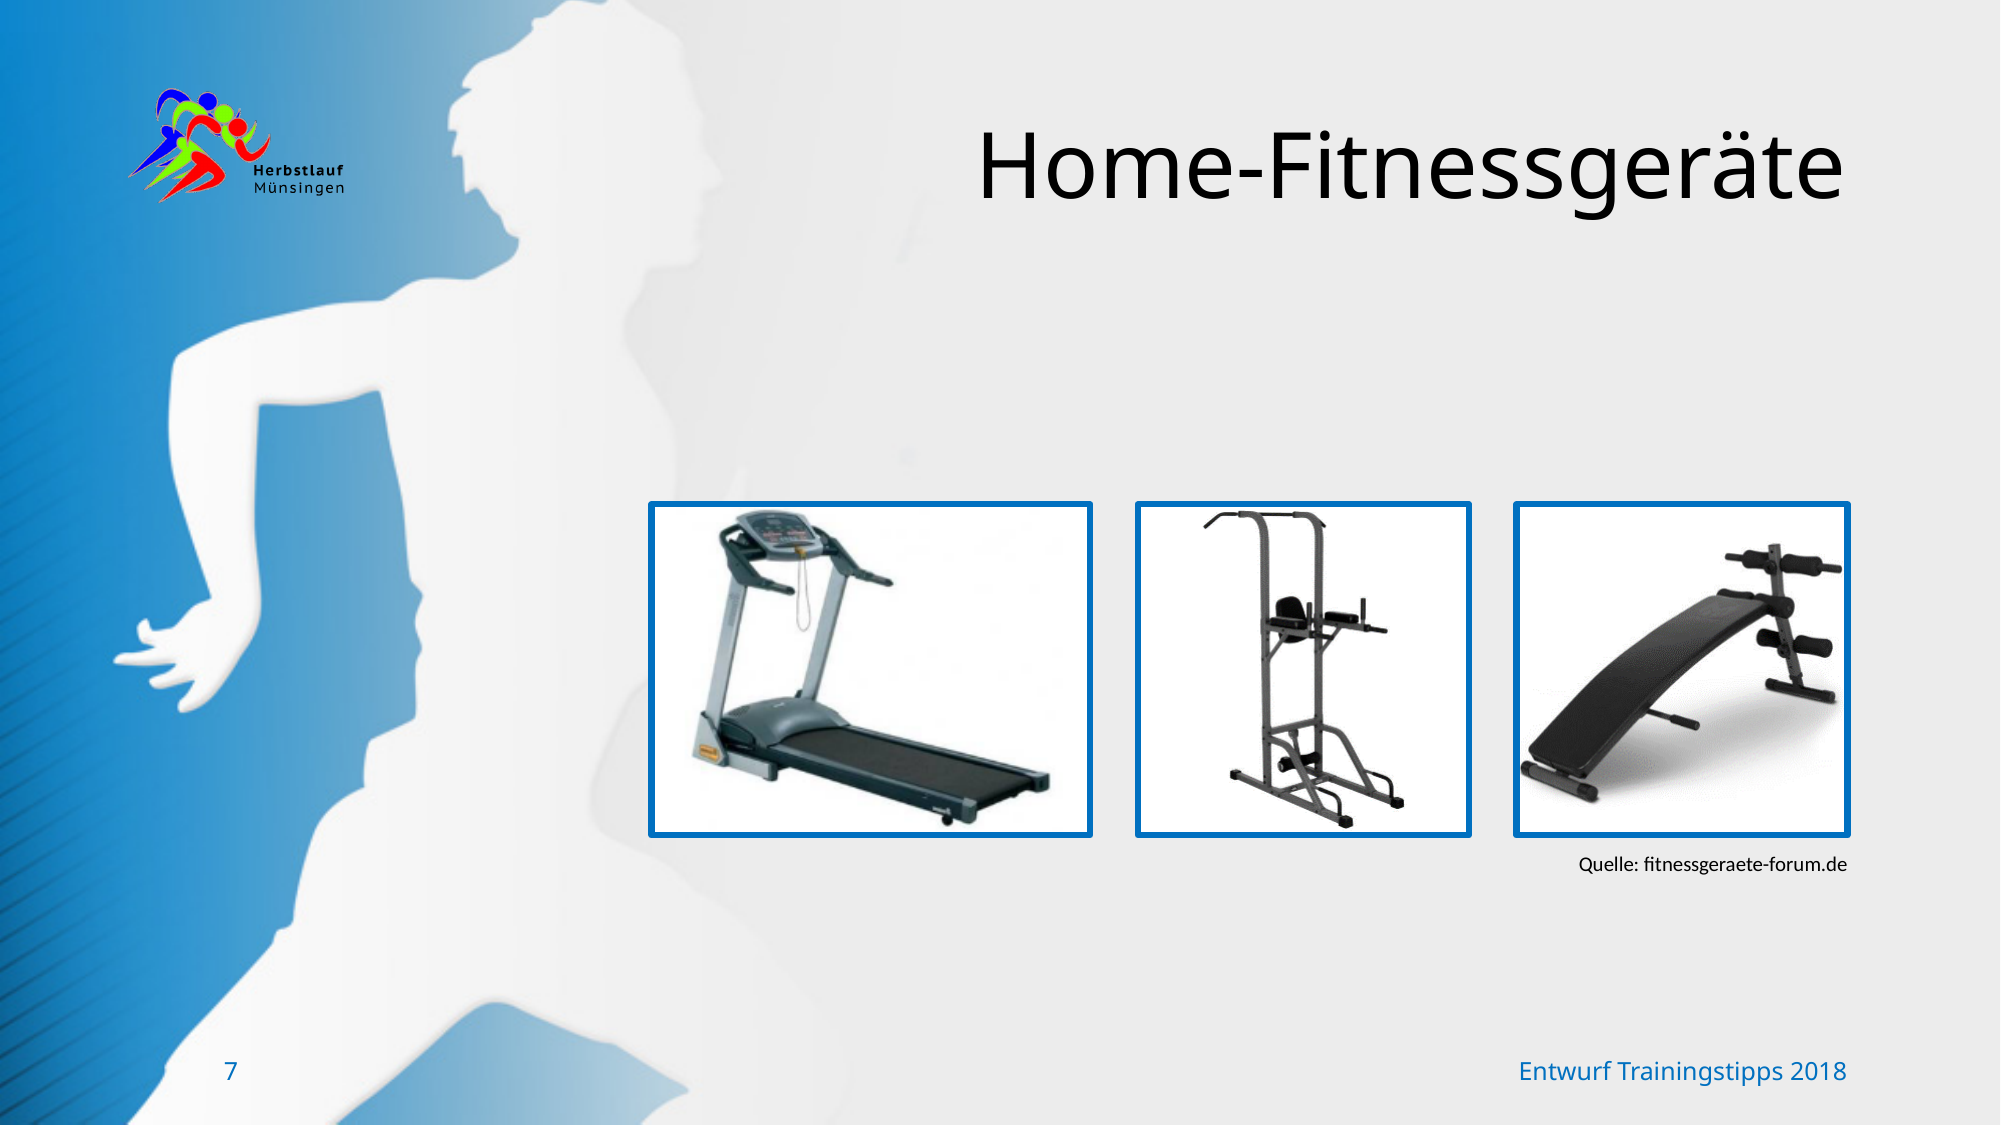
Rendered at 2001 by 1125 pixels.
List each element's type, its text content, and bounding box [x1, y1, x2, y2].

slide_number 7 [151, 1042, 254, 1103]
picture [0, 0, 2001, 1125]
text_box Quelle: fitnessgeraete-forum.de [1564, 843, 1874, 884]
footer Entwurf Trainingstipps 2018 [1187, 1042, 1863, 1103]
title Home-Fitnessgeräte [345, 59, 1863, 278]
